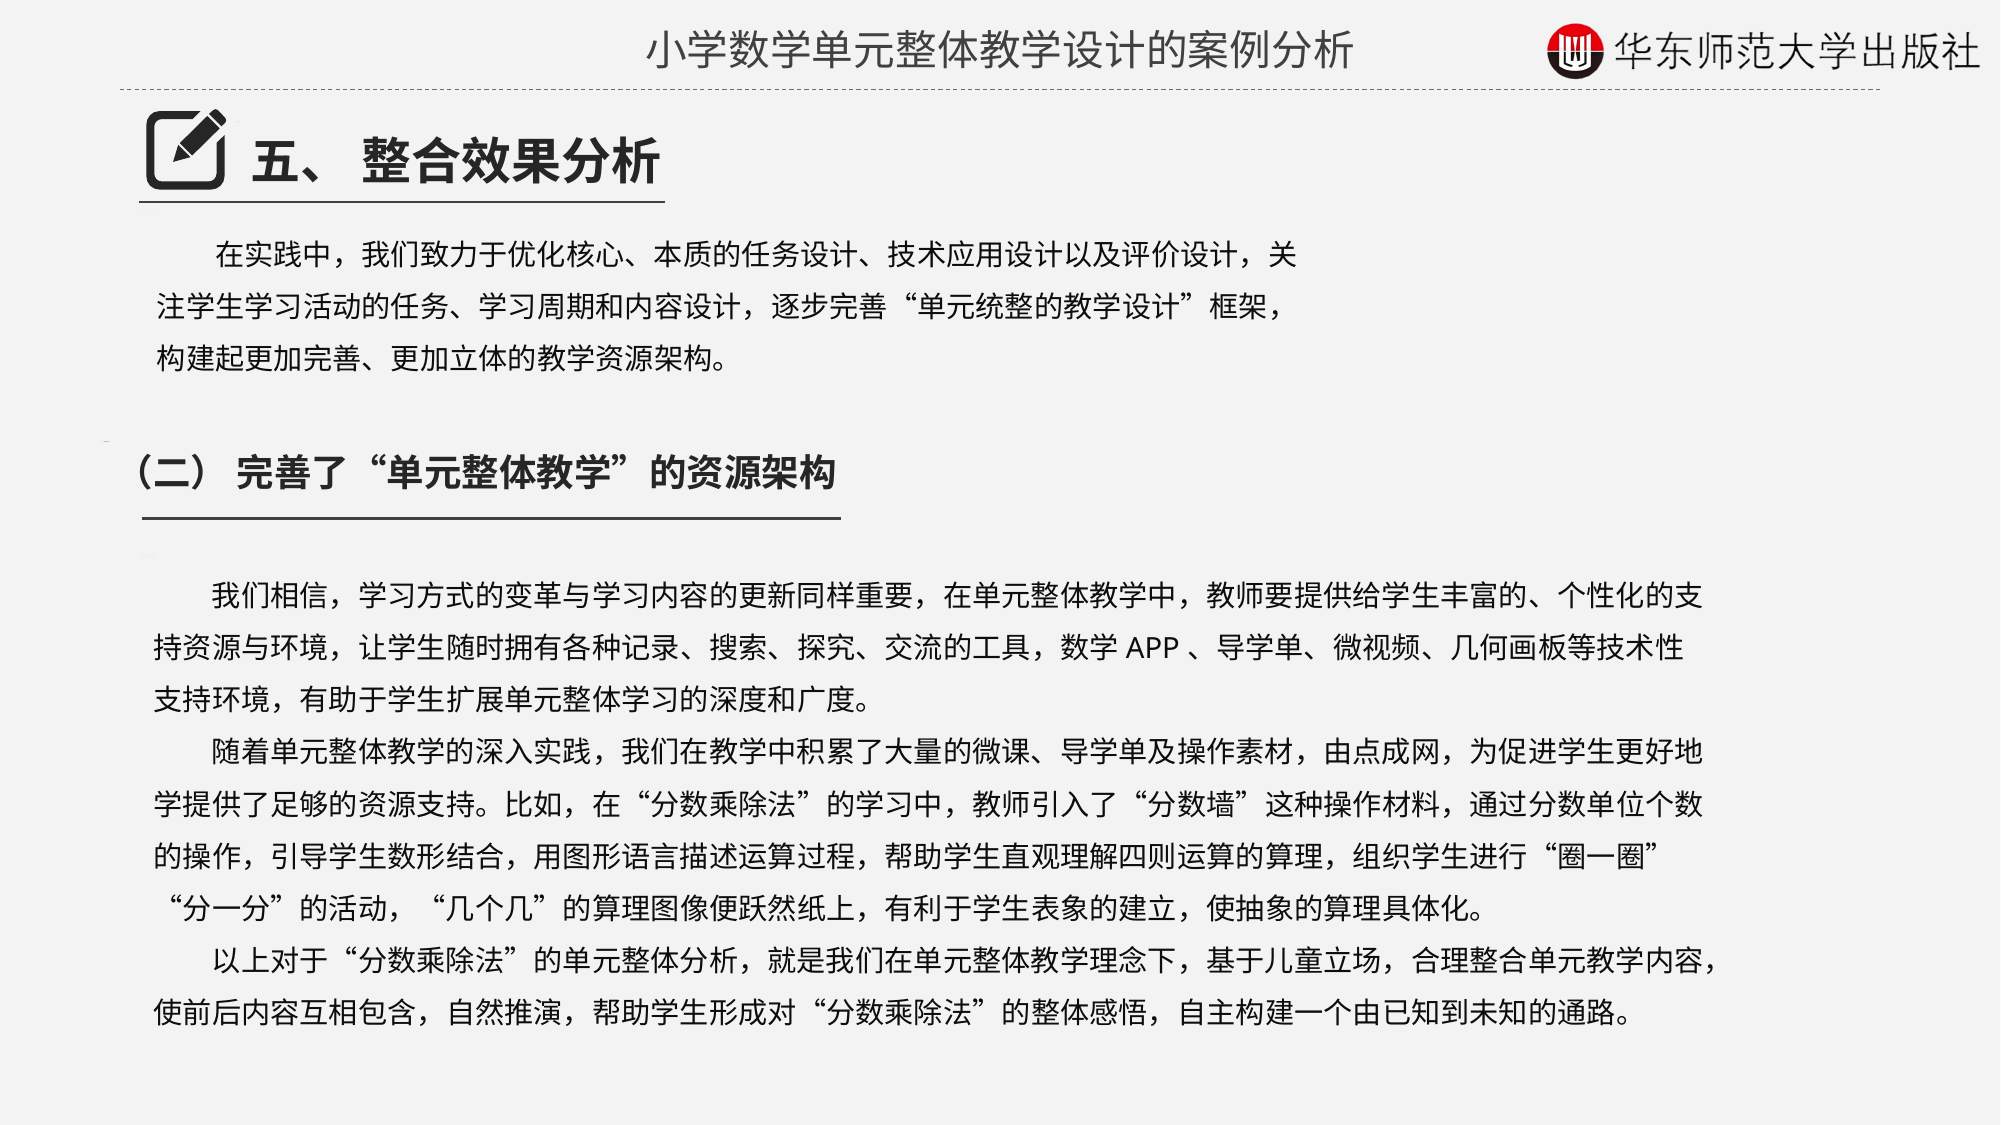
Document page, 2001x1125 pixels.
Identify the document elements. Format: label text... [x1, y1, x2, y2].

text_box （二） 完善了“单元整体教学”的资源架构 [101, 441, 1320, 502]
text_box [146, 111, 225, 190]
text_box 小学数学单元整体教学设计的案例分析 [619, 23, 1381, 74]
text_box 在实践中，我们致力于优化核心、本质的任务设计、技术应用设计以及评价设计，关注学生学习活动的任务、学习周期和内容设计，逐步完善“单元统整的教学设计”框架，构建起更加完善、更加立体的教学资源架构。 [142, 212, 1320, 383]
text_box [208, 109, 227, 127]
text_box 五、 整合效果分析 [235, 121, 1336, 197]
text_box 我们相信，学习方式的变革与学习内容的更新同样重要，在单元整体教学中，教师要提供给学生丰富的、个性化的支持资源与环境，让学生随时拥有各种记录、搜索、探究、交流的工具，数学APP、导学单、微视频、几何画板等技术性支持环境，有助于学生扩展单元整体学习的深度和广度。 随着单元整体教学的深入实践，我们在教学中积累了大量的微课、导学单及操作素材，由点成网，为促进学生更好地学提供了足够的资源支持。比如，在“分数乘除法”的学习中，教师引入了“分数墙”这种操作材料，通过分数单位个数的操作，引导学生数形结合，用图形语言描述运算过程，帮助学生直观理解四则运算的算理，组织学生进行“圈一圈”“分一分”的活动，“几个几”的算理图像便跃然纸上，有利于学生表象的建立，使抽象的算理具体化。 以上对于“分数乘除法”的单元整体分析，就是我们在单元整体教学理念下，基于儿童立场，合理整合单元教学内容，使前后内容互相包含，自然推演，帮助学生形成对“分数乘除法”的整体感悟，自主构建一个由已知到未知的通路。 [138, 553, 1722, 1037]
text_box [1536, 13, 1989, 83]
